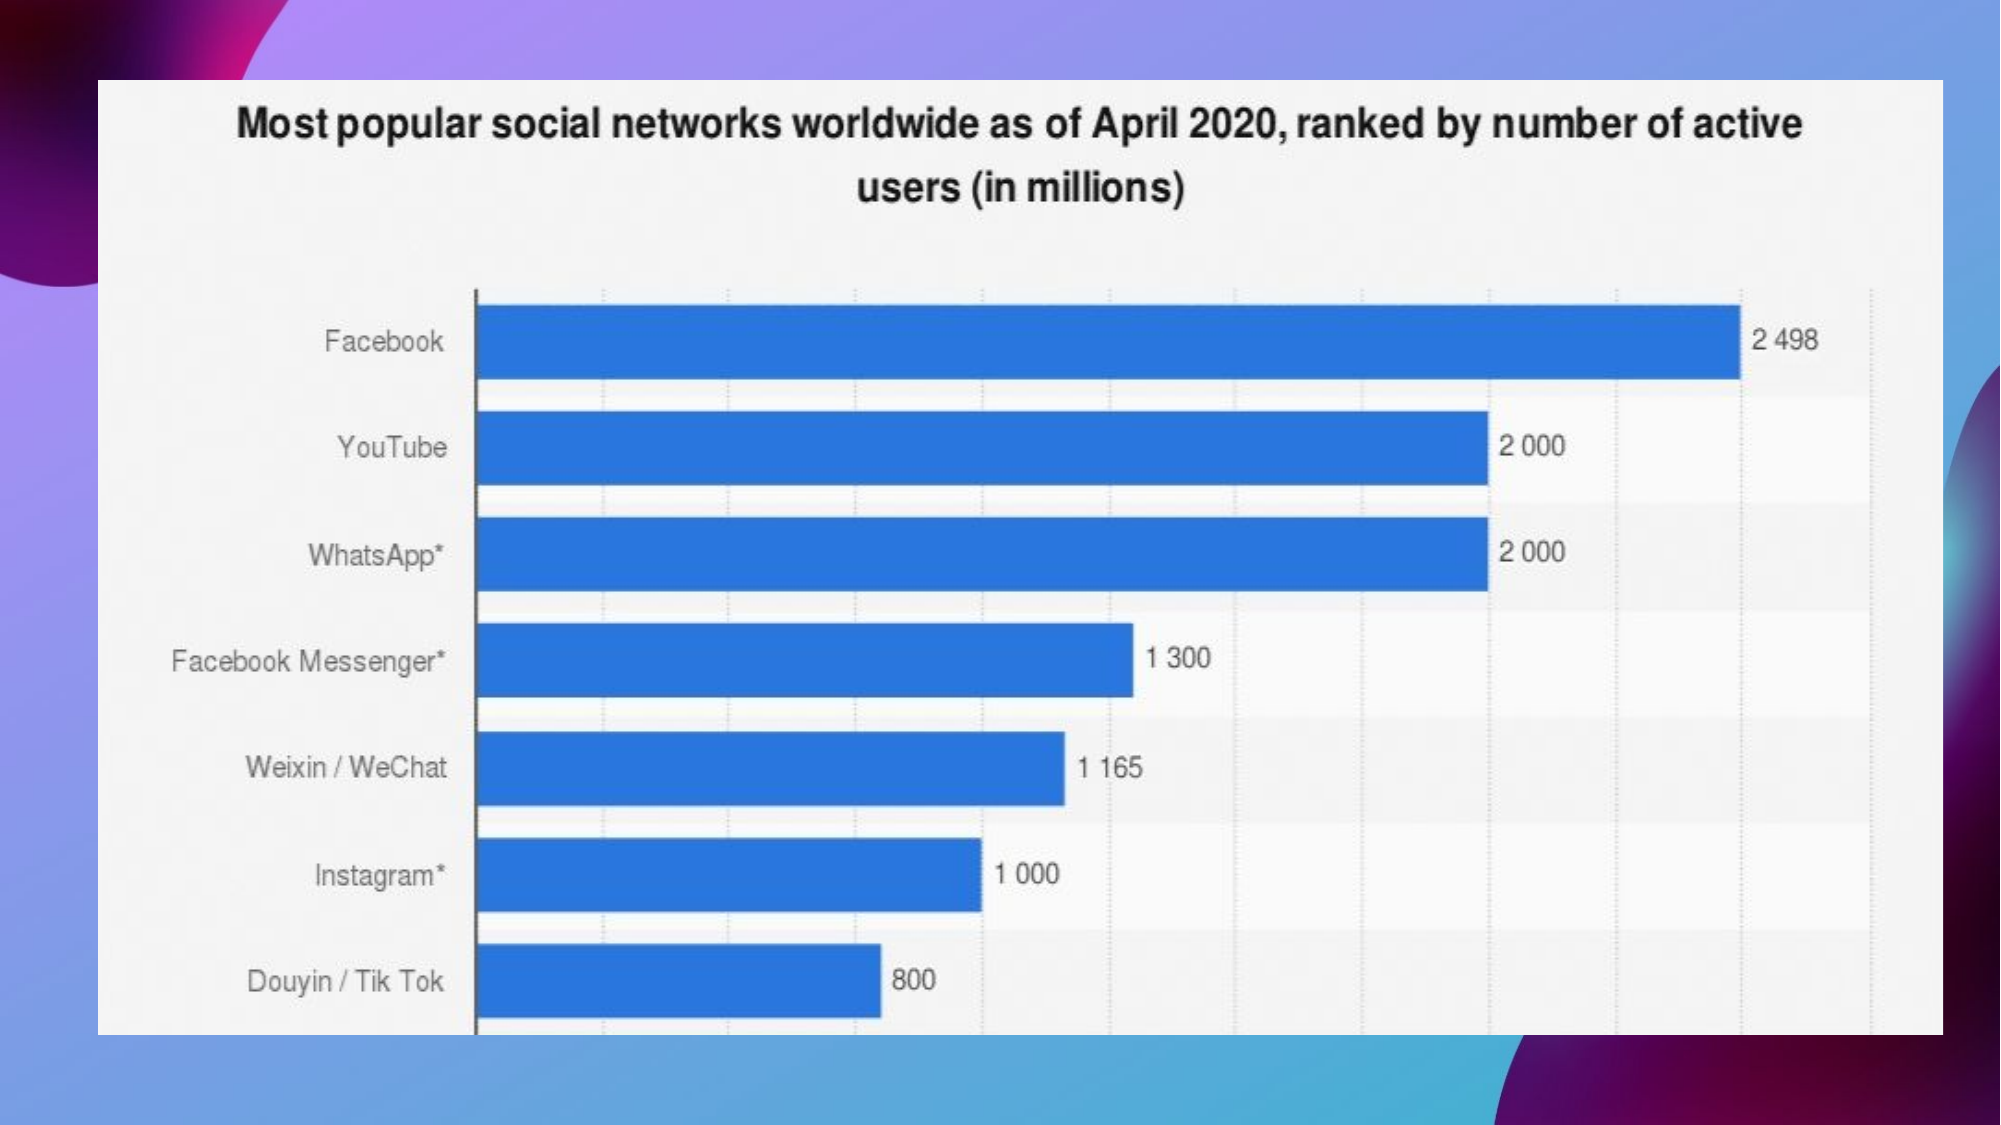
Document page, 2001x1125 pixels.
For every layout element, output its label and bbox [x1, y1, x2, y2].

picture [0, 0, 2000, 1125]
list [98, 80, 1944, 1035]
